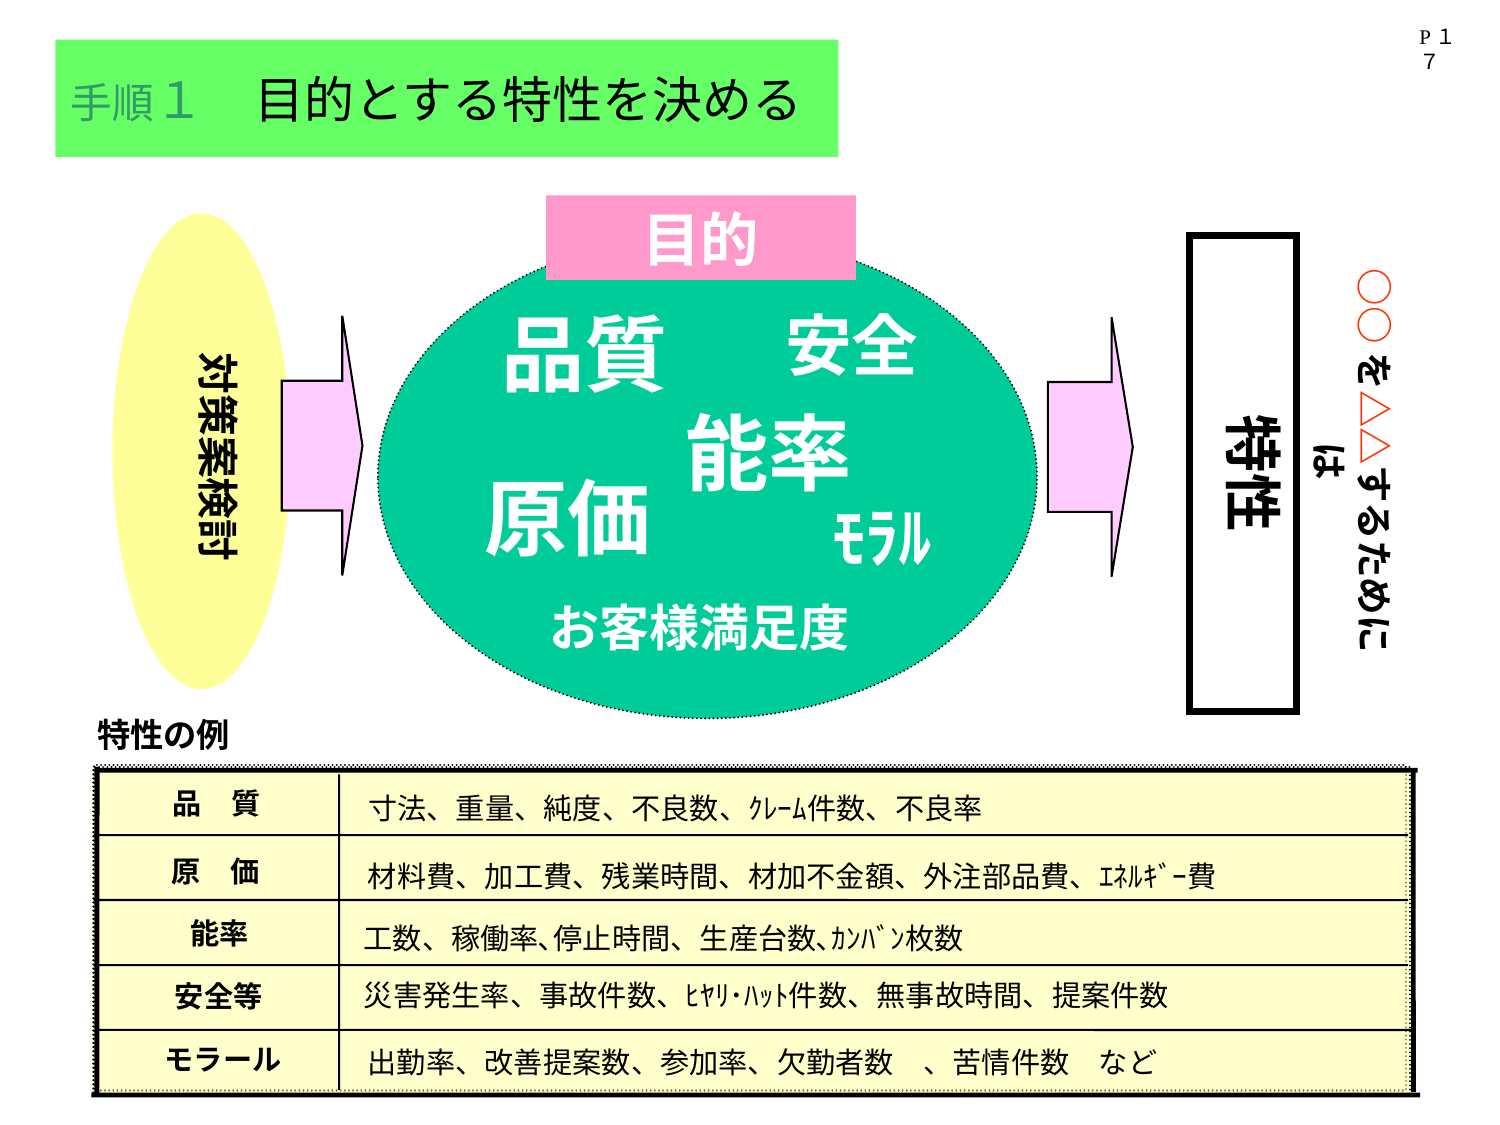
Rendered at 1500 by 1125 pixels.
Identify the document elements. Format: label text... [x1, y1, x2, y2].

text_box P１７ [1404, 16, 1486, 82]
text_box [52, 707, 1419, 1097]
text_box ○○を△△するためには [1330, 250, 1406, 672]
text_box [281, 235, 543, 719]
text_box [112, 213, 291, 690]
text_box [545, 194, 1298, 712]
title 手順１ 目的とする特性を決める [55, 39, 839, 158]
